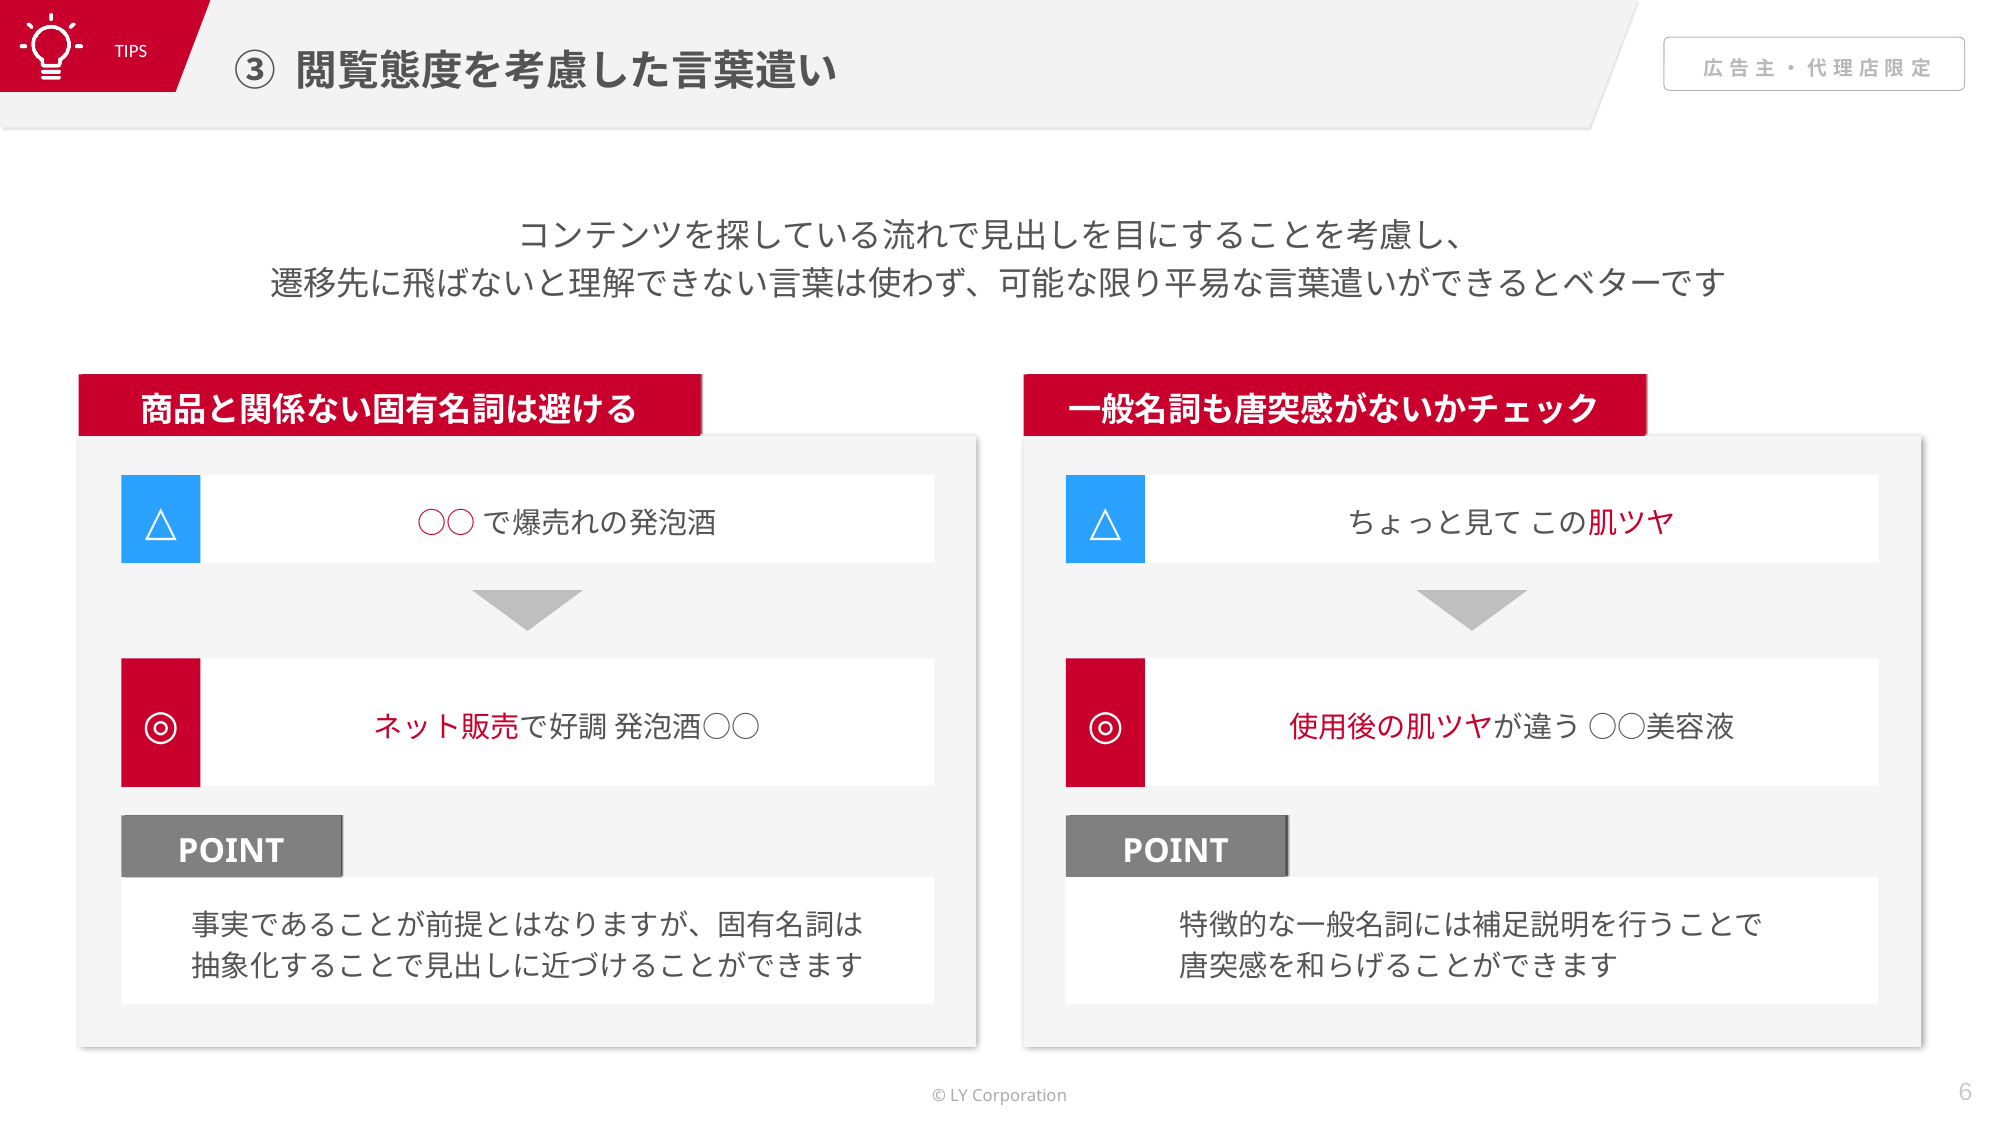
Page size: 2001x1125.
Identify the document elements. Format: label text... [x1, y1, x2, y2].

text_box ちょっと見て この肌ツヤ [1147, 475, 1879, 563]
text_box ◎ [1064, 656, 1147, 789]
text_box 商品と関係ない固有名詞は避ける [77, 372, 702, 438]
text_box ○○で爆売れの発泡酒 [202, 475, 935, 563]
text_box △ [119, 473, 202, 565]
text_box △ [1064, 473, 1147, 565]
text_box POINT [1064, 813, 1287, 879]
text_box [469, 587, 586, 633]
picture [8, 4, 92, 87]
list ③ 閲覧態度を考慮した言葉遣い [234, 41, 1570, 97]
text_box ネット販売で好調 発泡酒○○ [202, 658, 935, 786]
text_box 事実であることが前提とはなりますが、固有名詞は 抽象化することで見出しに近づけることができます [121, 877, 934, 1005]
text_box 一般名詞も唐突感がないかチェック [1022, 372, 1647, 438]
list TIPS [98, 12, 170, 81]
text_box コンテンツを探している流れで見出しを目にすることを考慮し、 遷移先に飛ばないと理解できない言葉は使わず、可能な限り平易な言葉遣いができるとベターです [76, 206, 1922, 302]
text_box POINT [119, 813, 343, 879]
text_box [77, 434, 978, 1049]
text_box [1414, 587, 1530, 633]
text_box 使用後の肌ツヤが違う ○○美容液 [1147, 658, 1879, 786]
text_box [1022, 434, 1923, 1049]
text_box ◎ [119, 656, 202, 789]
text_box 特徴的な一般名詞には補足説明を行うことで 唐突感を和らげることができます [1065, 877, 1879, 1005]
